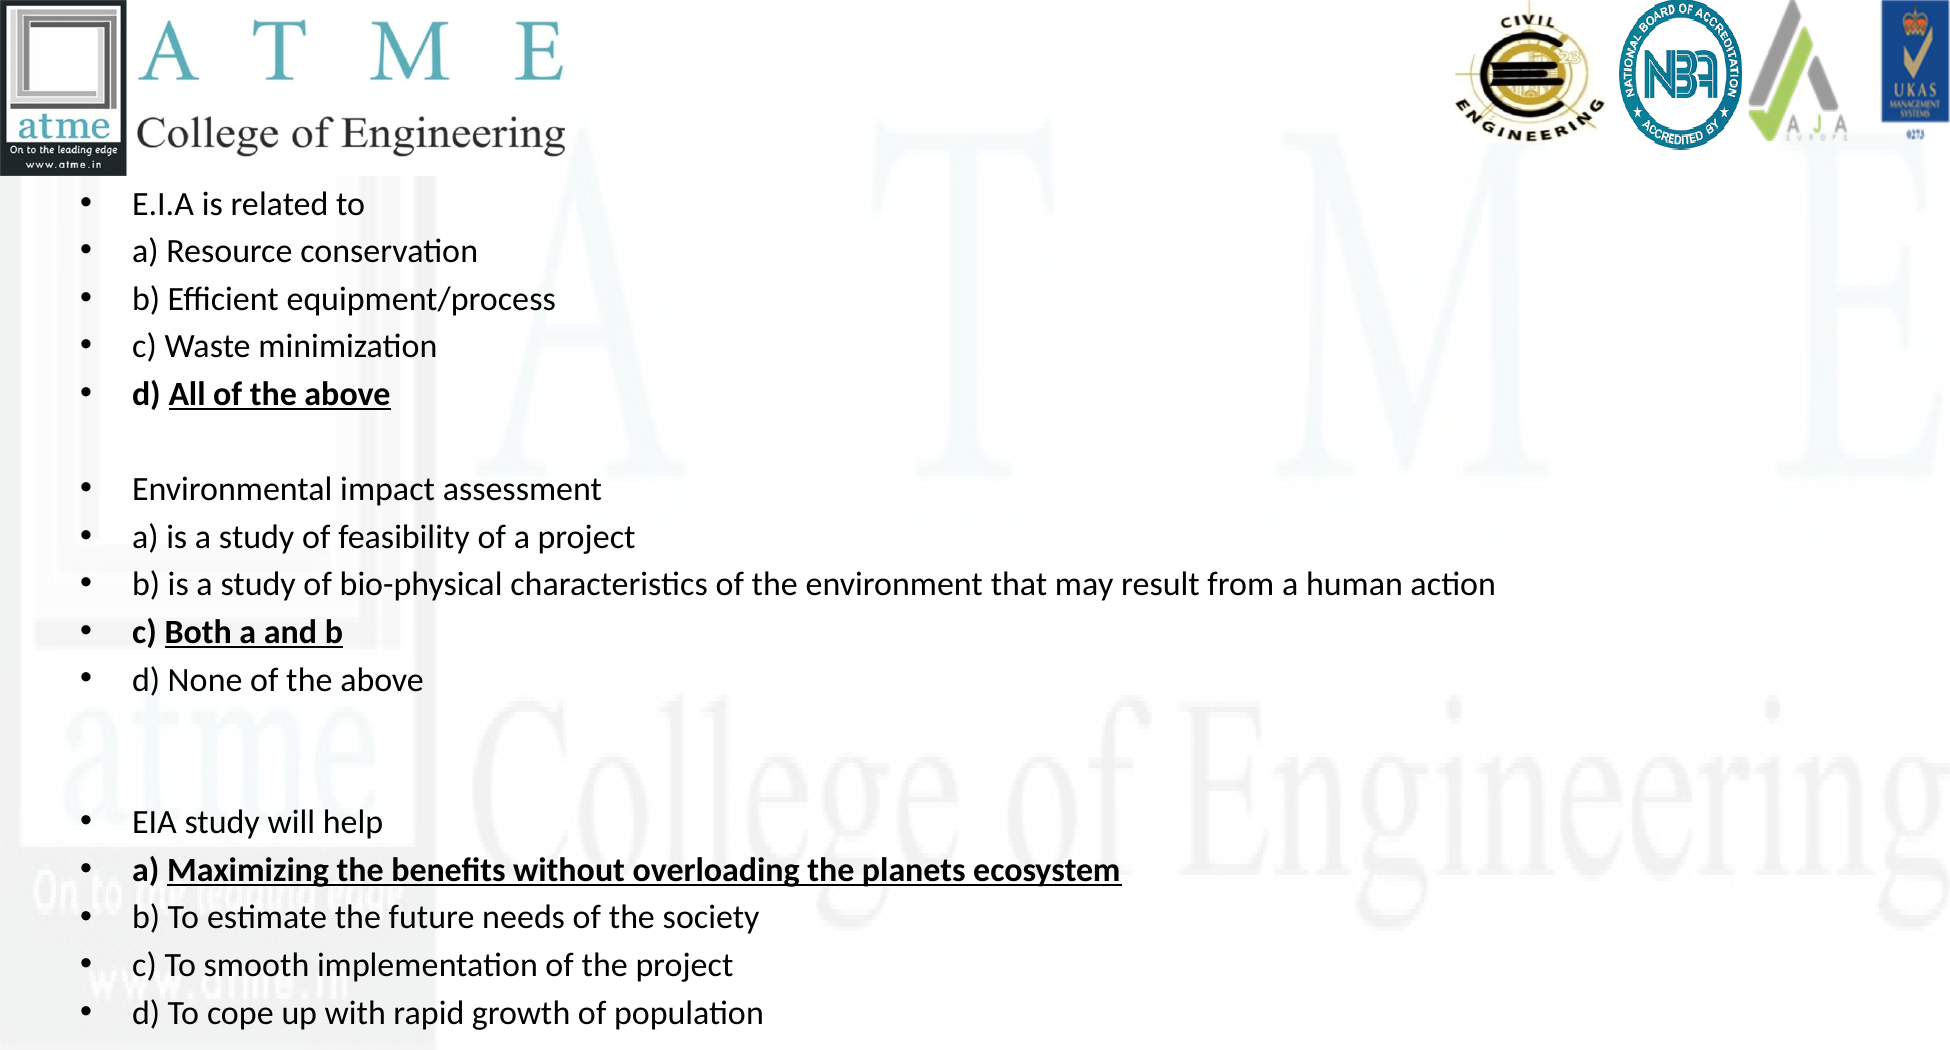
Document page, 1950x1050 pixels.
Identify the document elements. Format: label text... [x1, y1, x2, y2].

picture [1684, 94, 1742, 151]
list E.I.A is related to a) Resource conservation b) Efficient equipment/process c) Waste minimization d) All of the above Environmental impact assessment a) is a study of feasibility of a project b) is a study of bio-physical characteristics of the environment that may result from a human action c) Both a and b d) None of the above EIA study will help a) Maximizing the benefits without overloading the planets ecosystem b) To estimate the future needs of the society c) To smooth implementation of the project d) To cope up with rapid growth of population [65, 173, 1853, 1050]
picture [1697, 9, 1702, 17]
picture [1716, 113, 1721, 129]
picture [1683, 133, 1697, 137]
picture [1725, 98, 1730, 109]
picture [1697, 0, 1742, 54]
picture [0, 0, 566, 177]
picture [1666, 139, 1680, 144]
picture [1748, 0, 1950, 142]
picture [1728, 89, 1736, 95]
picture [1619, 0, 1727, 151]
picture [1455, 0, 1606, 144]
